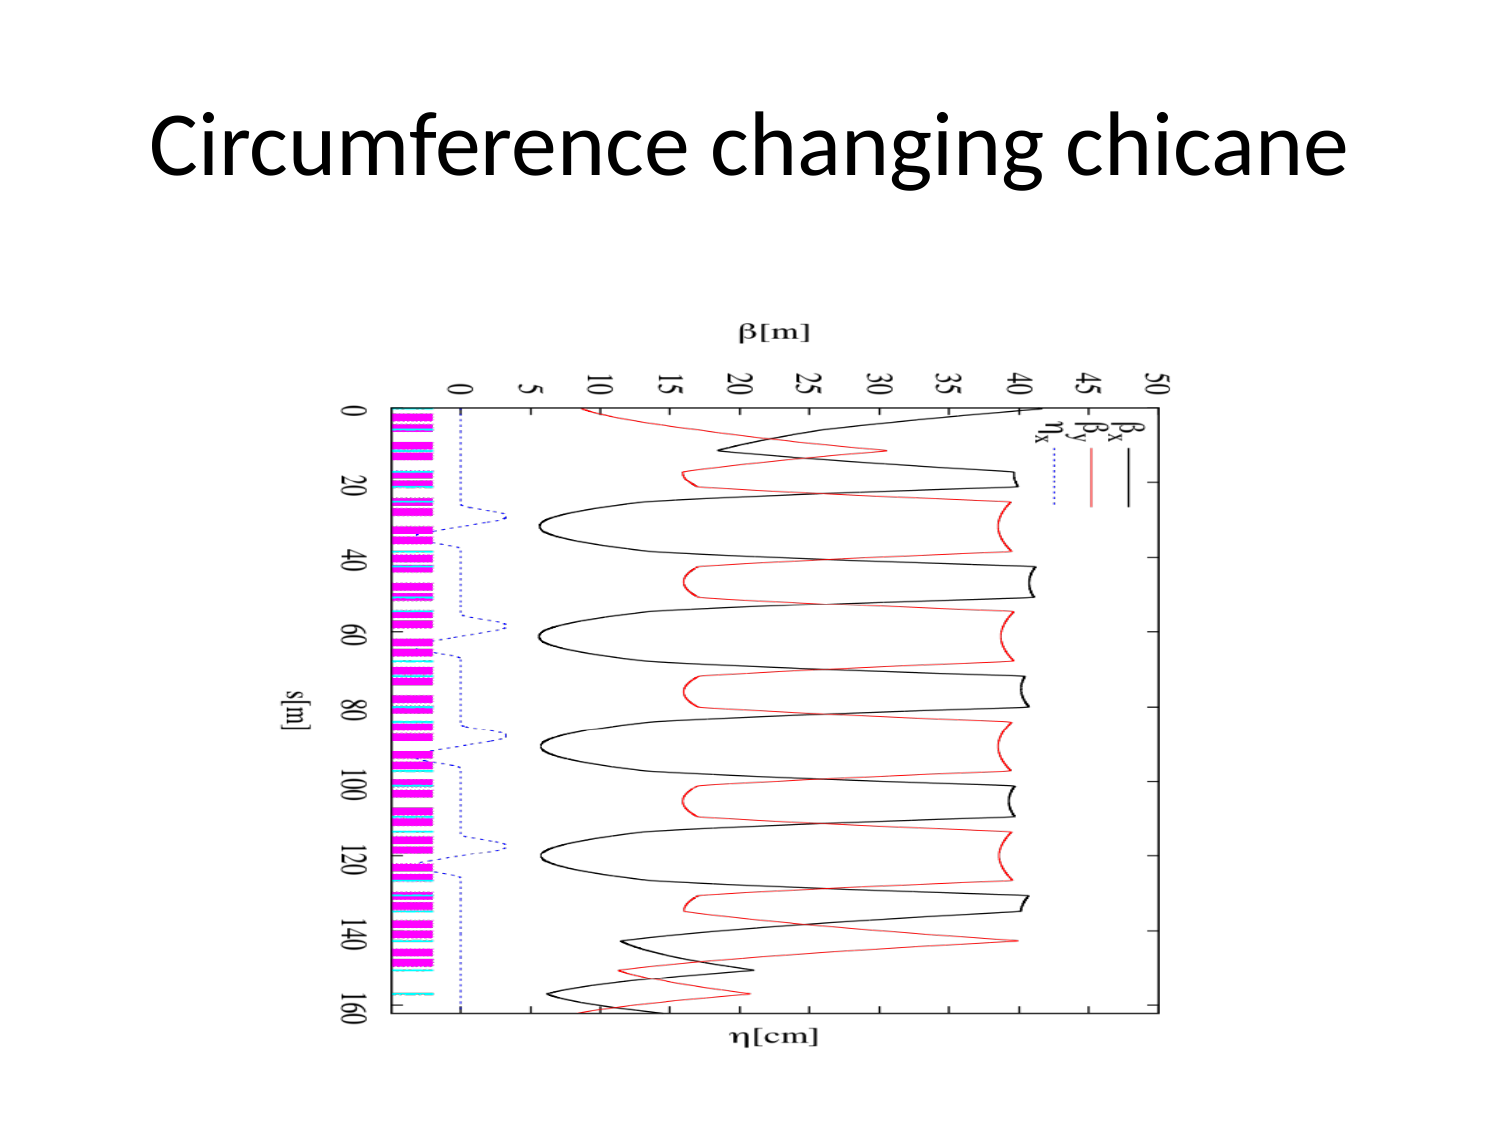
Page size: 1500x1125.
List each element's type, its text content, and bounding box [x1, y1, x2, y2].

picture [295, 103, 1166, 1125]
title Circumference changing chicane [75, 45, 1425, 233]
